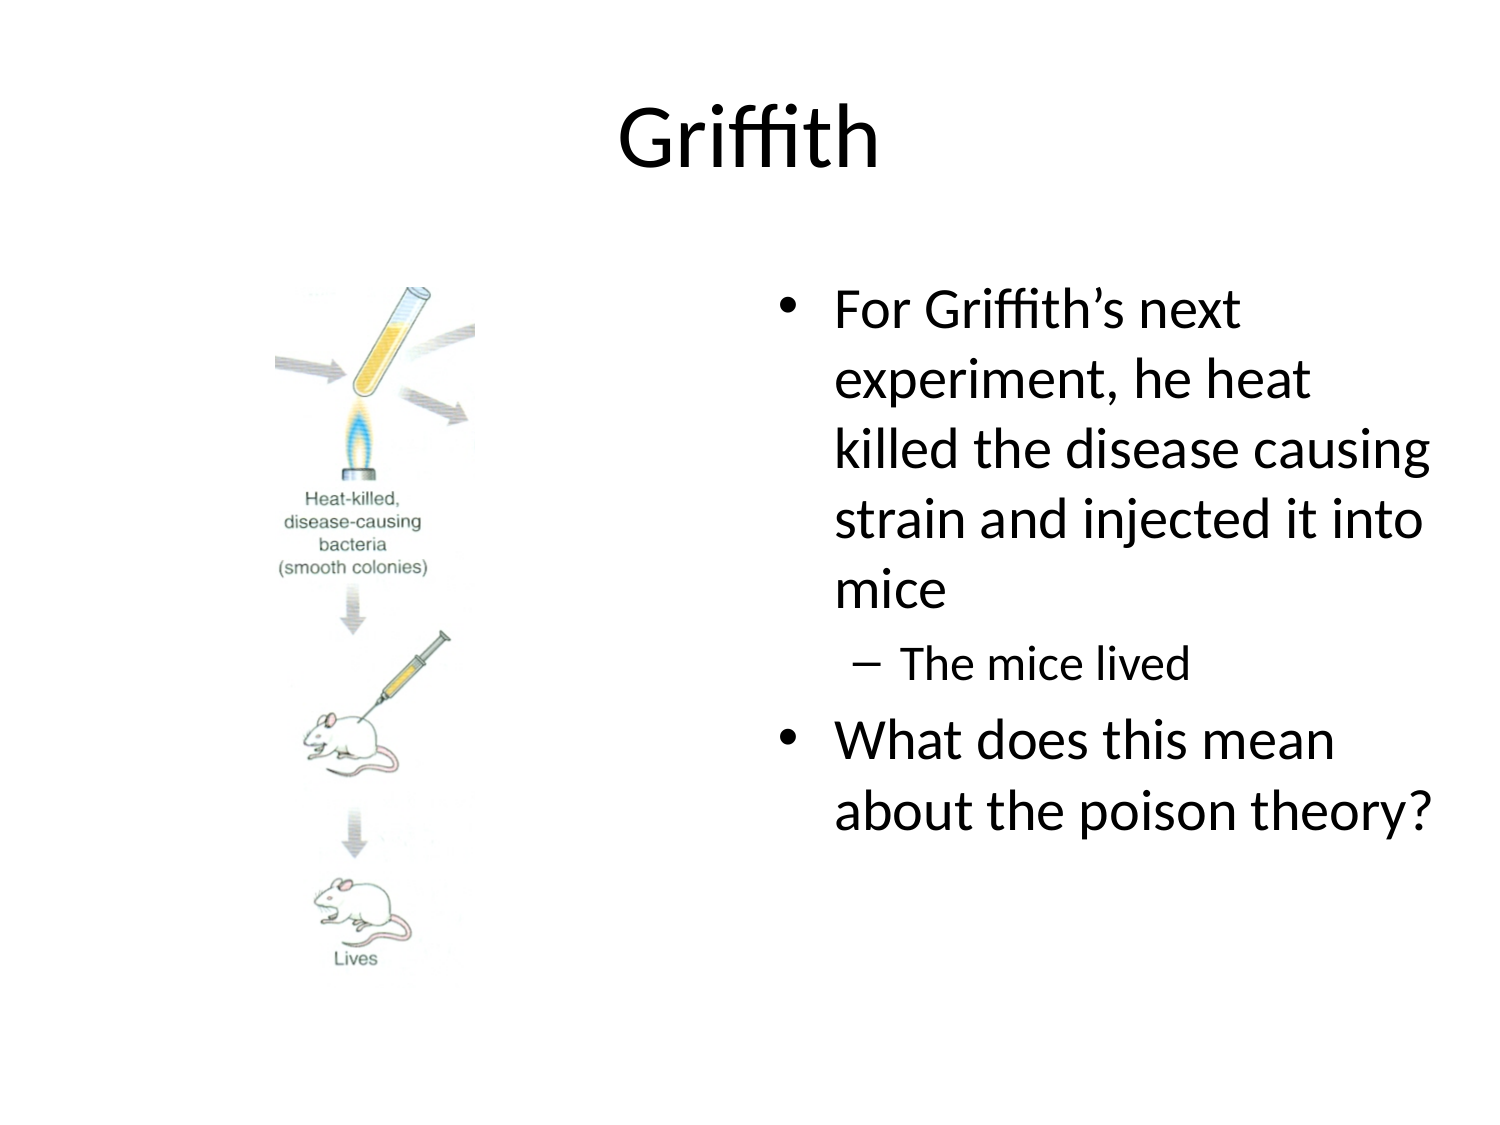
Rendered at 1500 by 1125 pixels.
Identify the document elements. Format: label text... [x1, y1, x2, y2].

list For Griffith’s next experiment, he heat killed the disease causing strain and injected it into mice The mice lived What does this mean about the poison theory? [762, 262, 1451, 1001]
title Griffith [49, 37, 1451, 225]
picture [274, 287, 476, 988]
